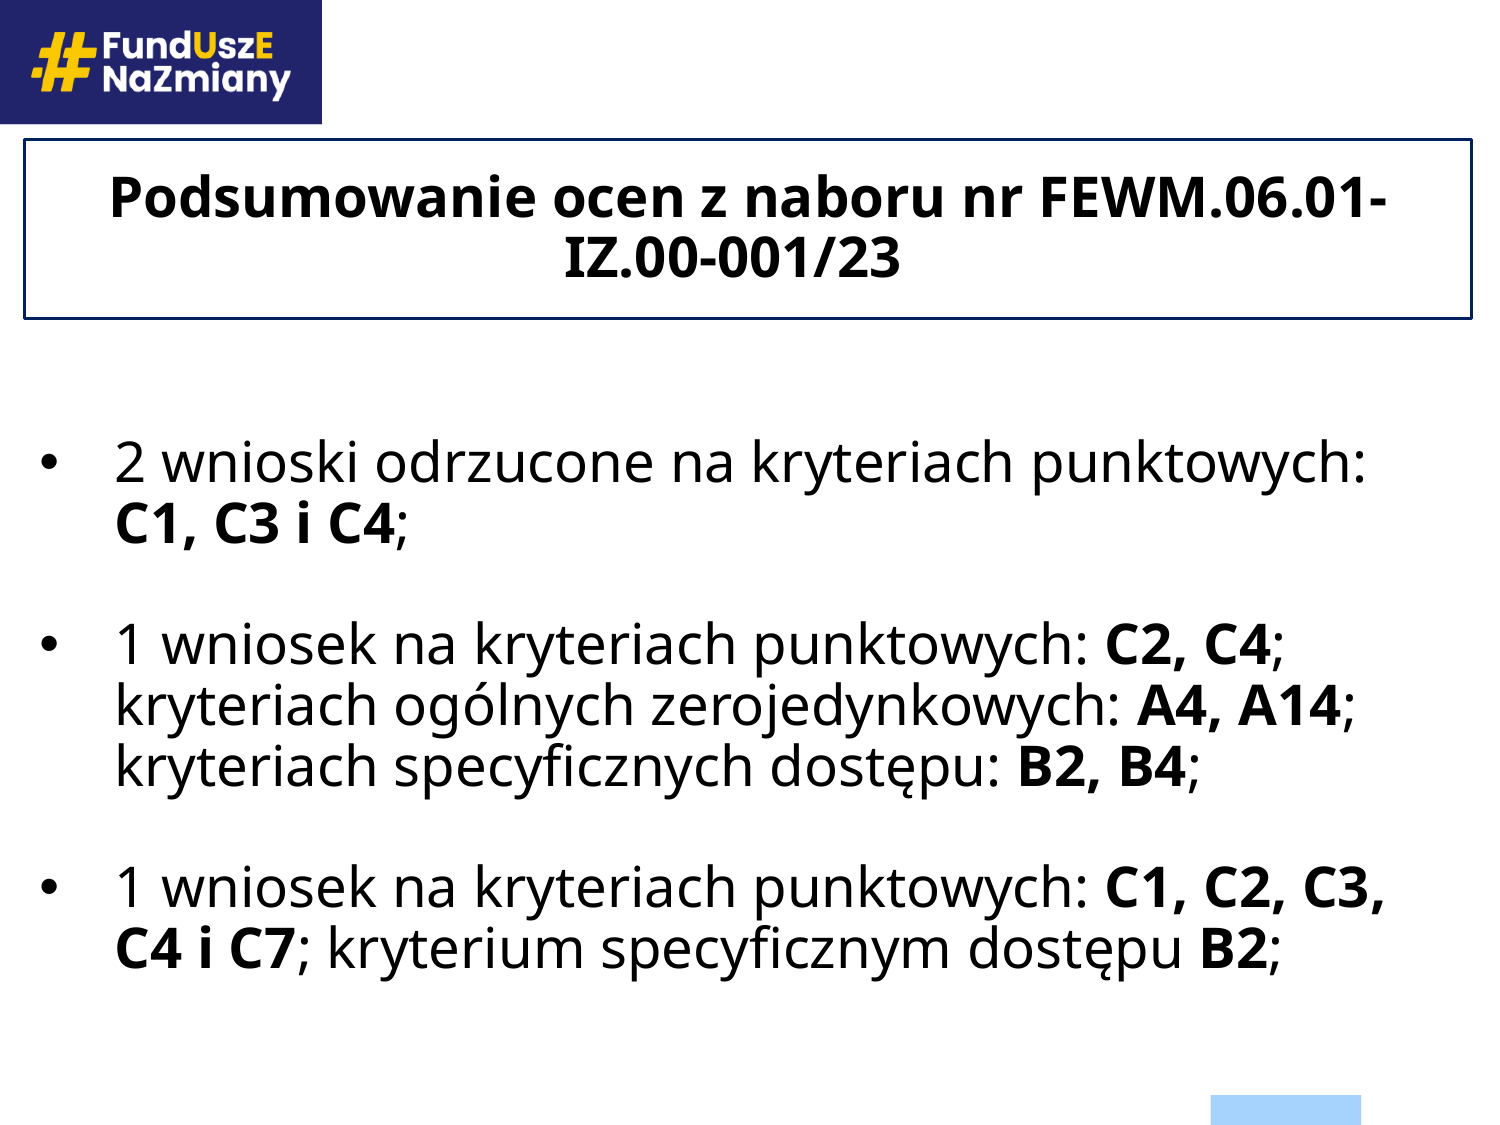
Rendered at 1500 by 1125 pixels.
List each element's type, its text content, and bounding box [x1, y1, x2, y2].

text_box 2 wnioski odrzucone na kryteriach punktowych: C1, C3 i C4; 1 wniosek na kryteriach punktowych: C2, C4; kryteriach ogólnych zerojedynkowych: A4, A14; kryteriach specyficznych dostępu: B2, B4; 1 wniosek na kryteriach punktowych: C1, C2, C3, C4 i C7; kryterium specyficznym dostępu B2; [24, 395, 1472, 1020]
picture [0, 0, 1500, 1125]
title Podsumowanie ocen z naboru nr FEWM.06.01-IZ.00-001/23 [24, 139, 1472, 319]
